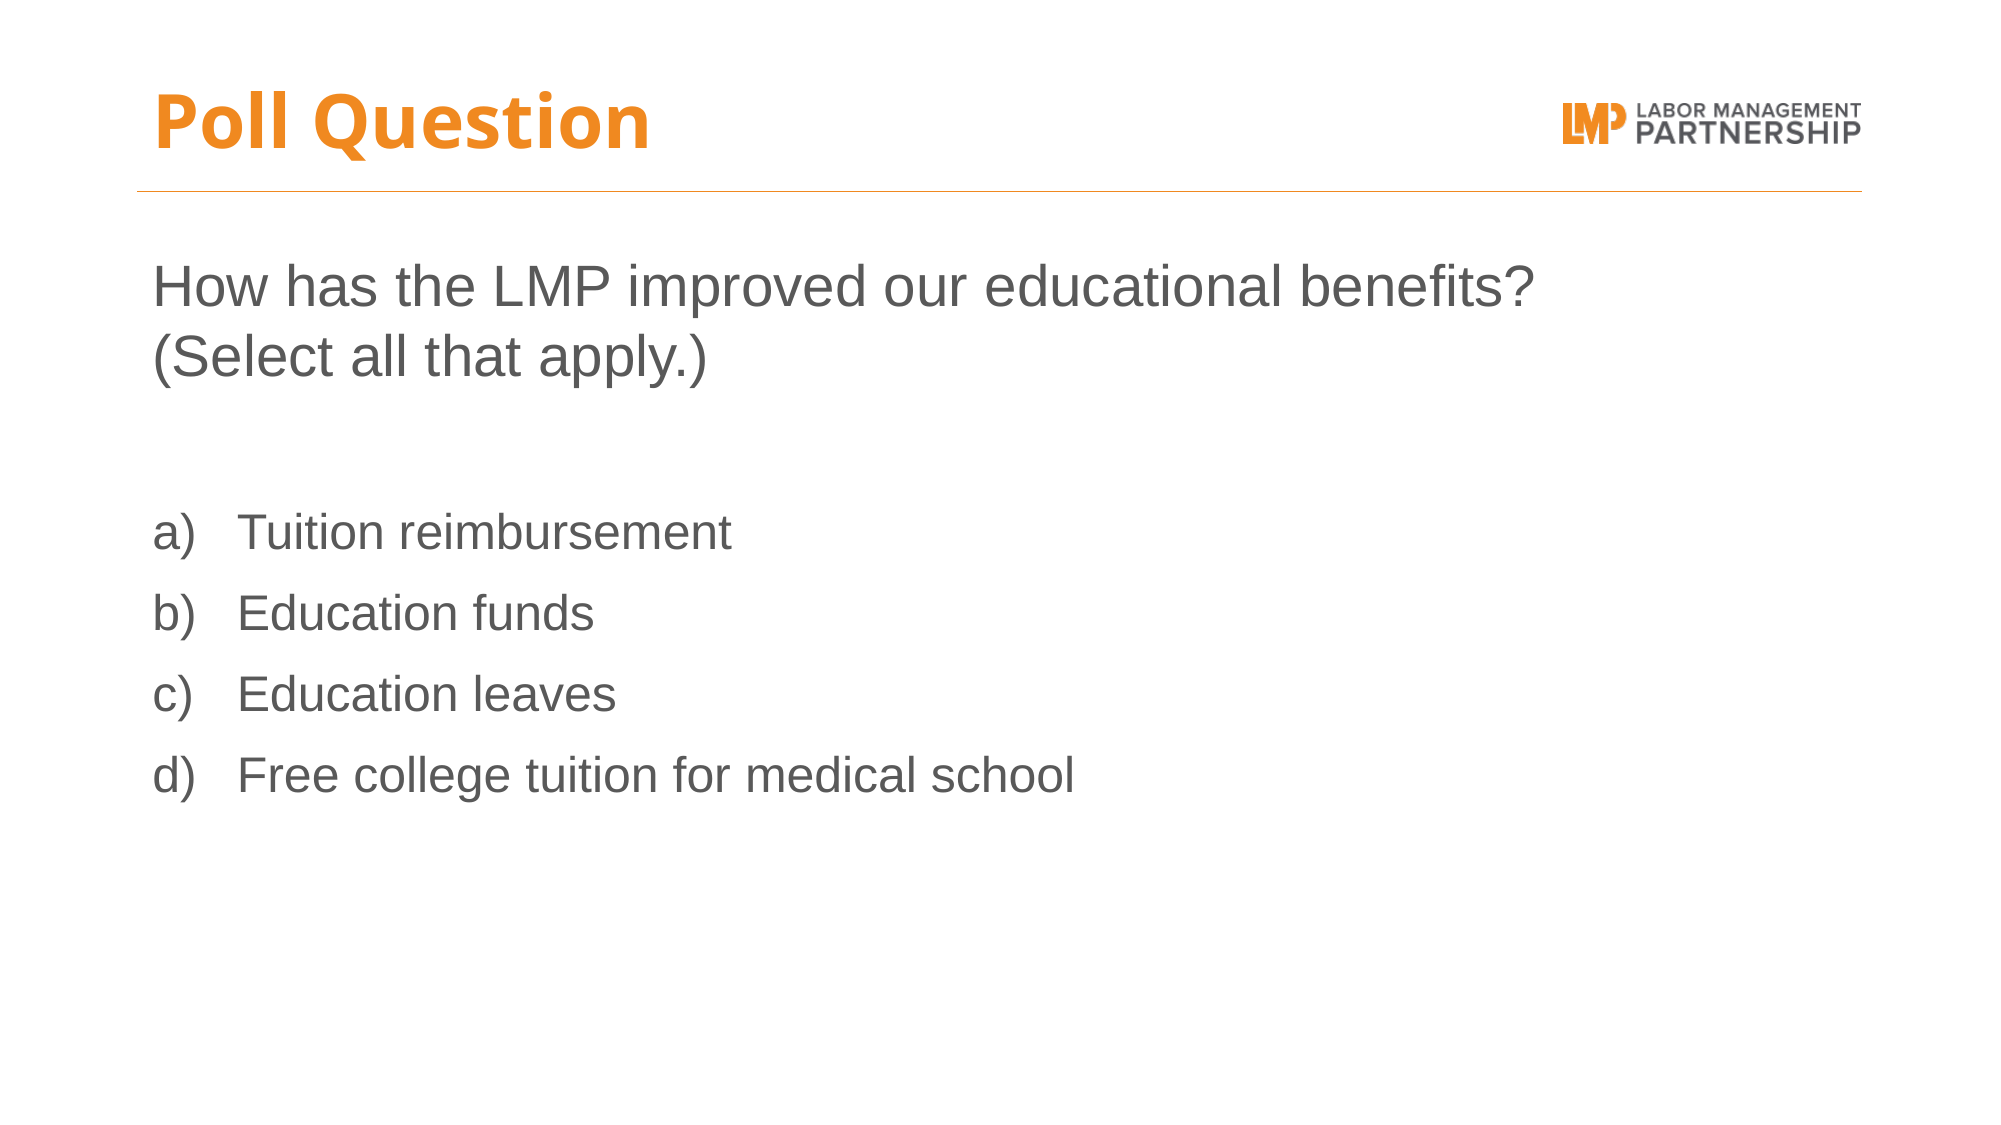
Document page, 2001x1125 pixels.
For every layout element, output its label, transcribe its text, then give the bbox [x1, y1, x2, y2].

picture [1562, 103, 1863, 144]
list How has the LMP improved our educational benefits? (Select all that apply.) Tuition reimbursement Education funds Education leaves Free college tuition for medical school [137, 240, 1863, 1014]
title Poll Question [137, 59, 1529, 188]
